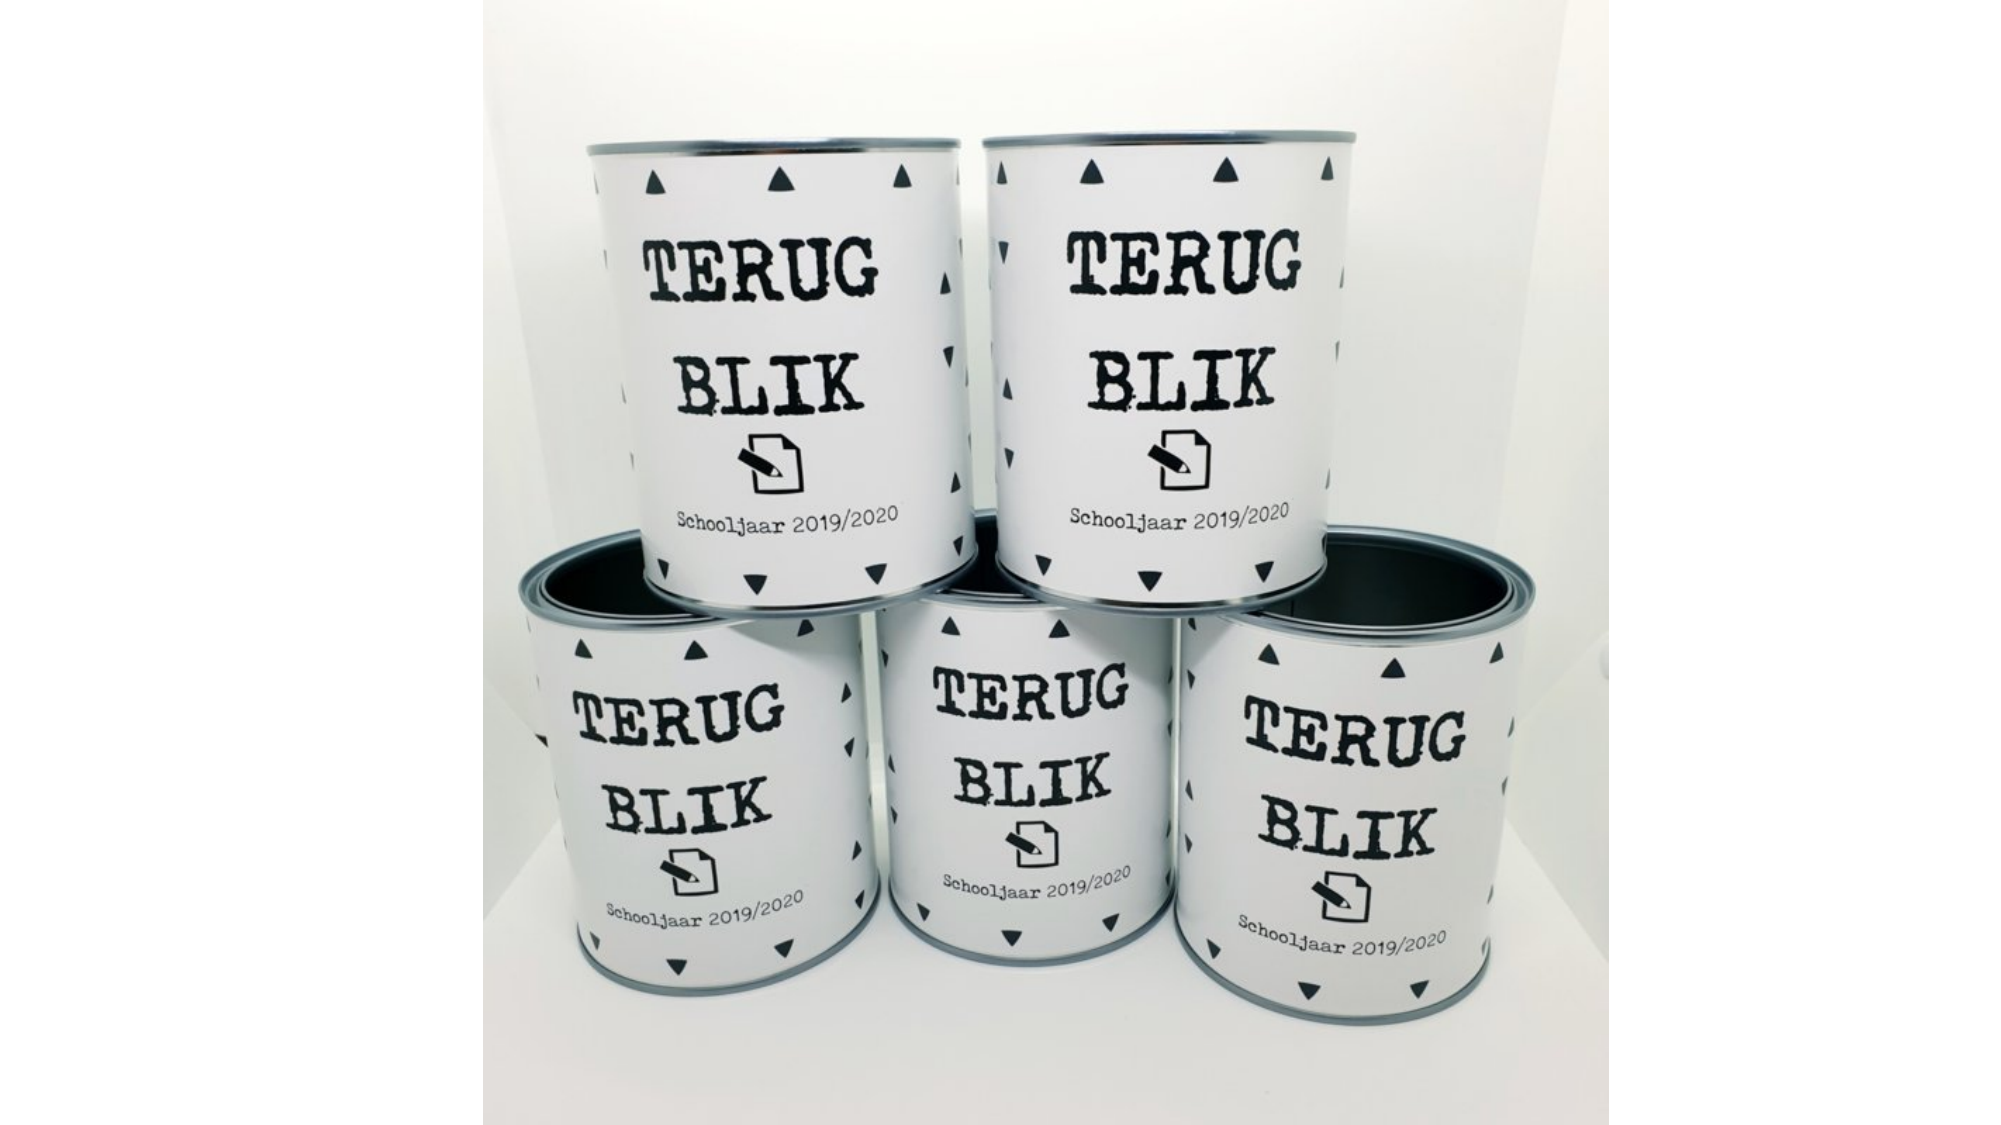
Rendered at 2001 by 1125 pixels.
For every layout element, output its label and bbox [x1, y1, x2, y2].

picture [483, 0, 1609, 1125]
